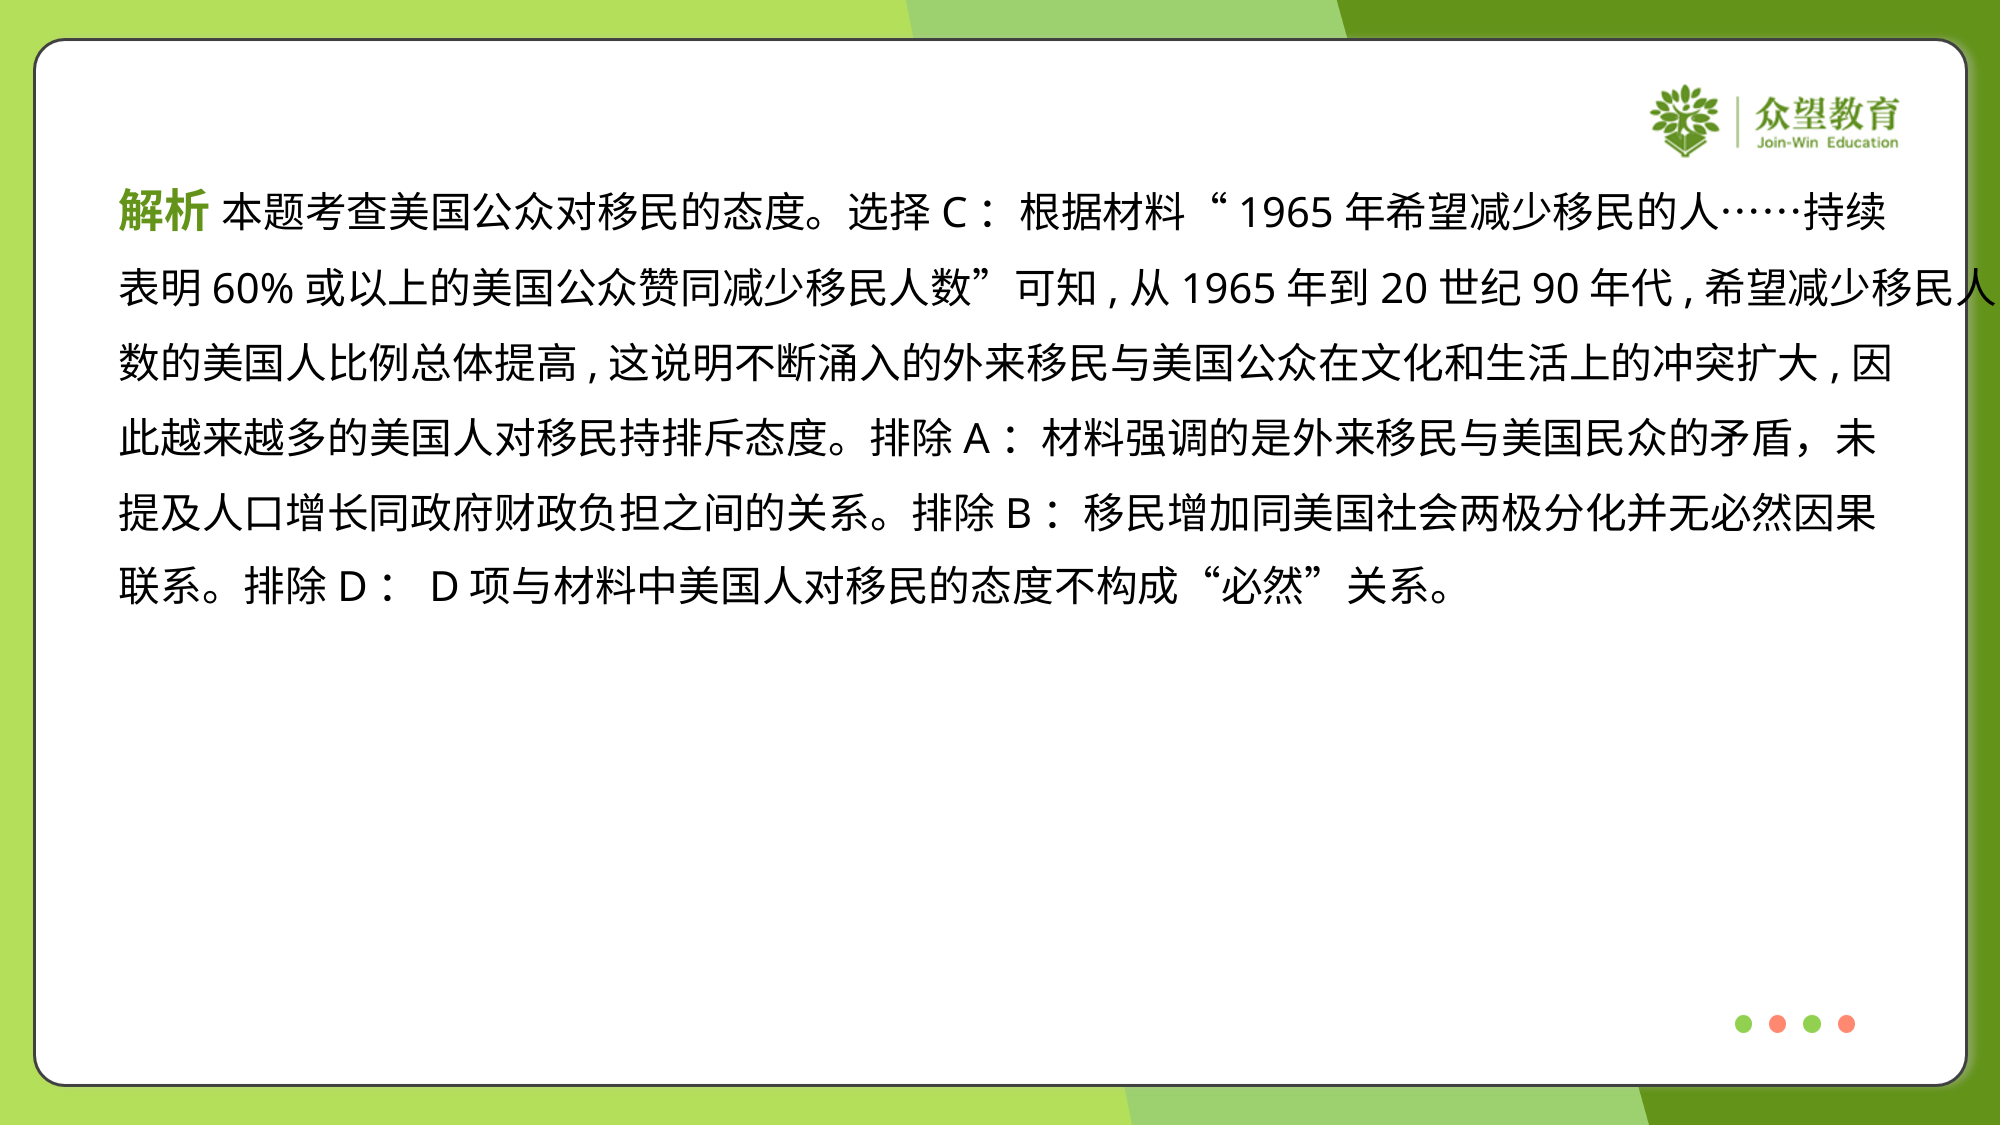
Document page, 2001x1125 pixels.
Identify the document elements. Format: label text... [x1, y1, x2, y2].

picture [0, 0, 2000, 1125]
text_box 解析 本题考查美国公众对移民的态度。选择C：根据材料“1965年希望减少移民的人……持续 表明60%或以上的美国公众赞同减少移民人数”可知,从1965年到20世纪90年代,希望减少移民人 数的美国人比例总体提高,这说明不断涌入的外来移民与美国公众在文化和生活上的冲突扩大,因 此越来越多的美国人对移民持排斥态度。排除A：材料强调的是外来移民与美国民众的矛盾，未 提及人口增长同政府财政负担之间的关系。排除B：移民增加同美国社会两极分化并无必然因果 联系。排除D：D项与材料中美国人对移民的态度不构成“必然”关系。 [118, 159, 1883, 602]
